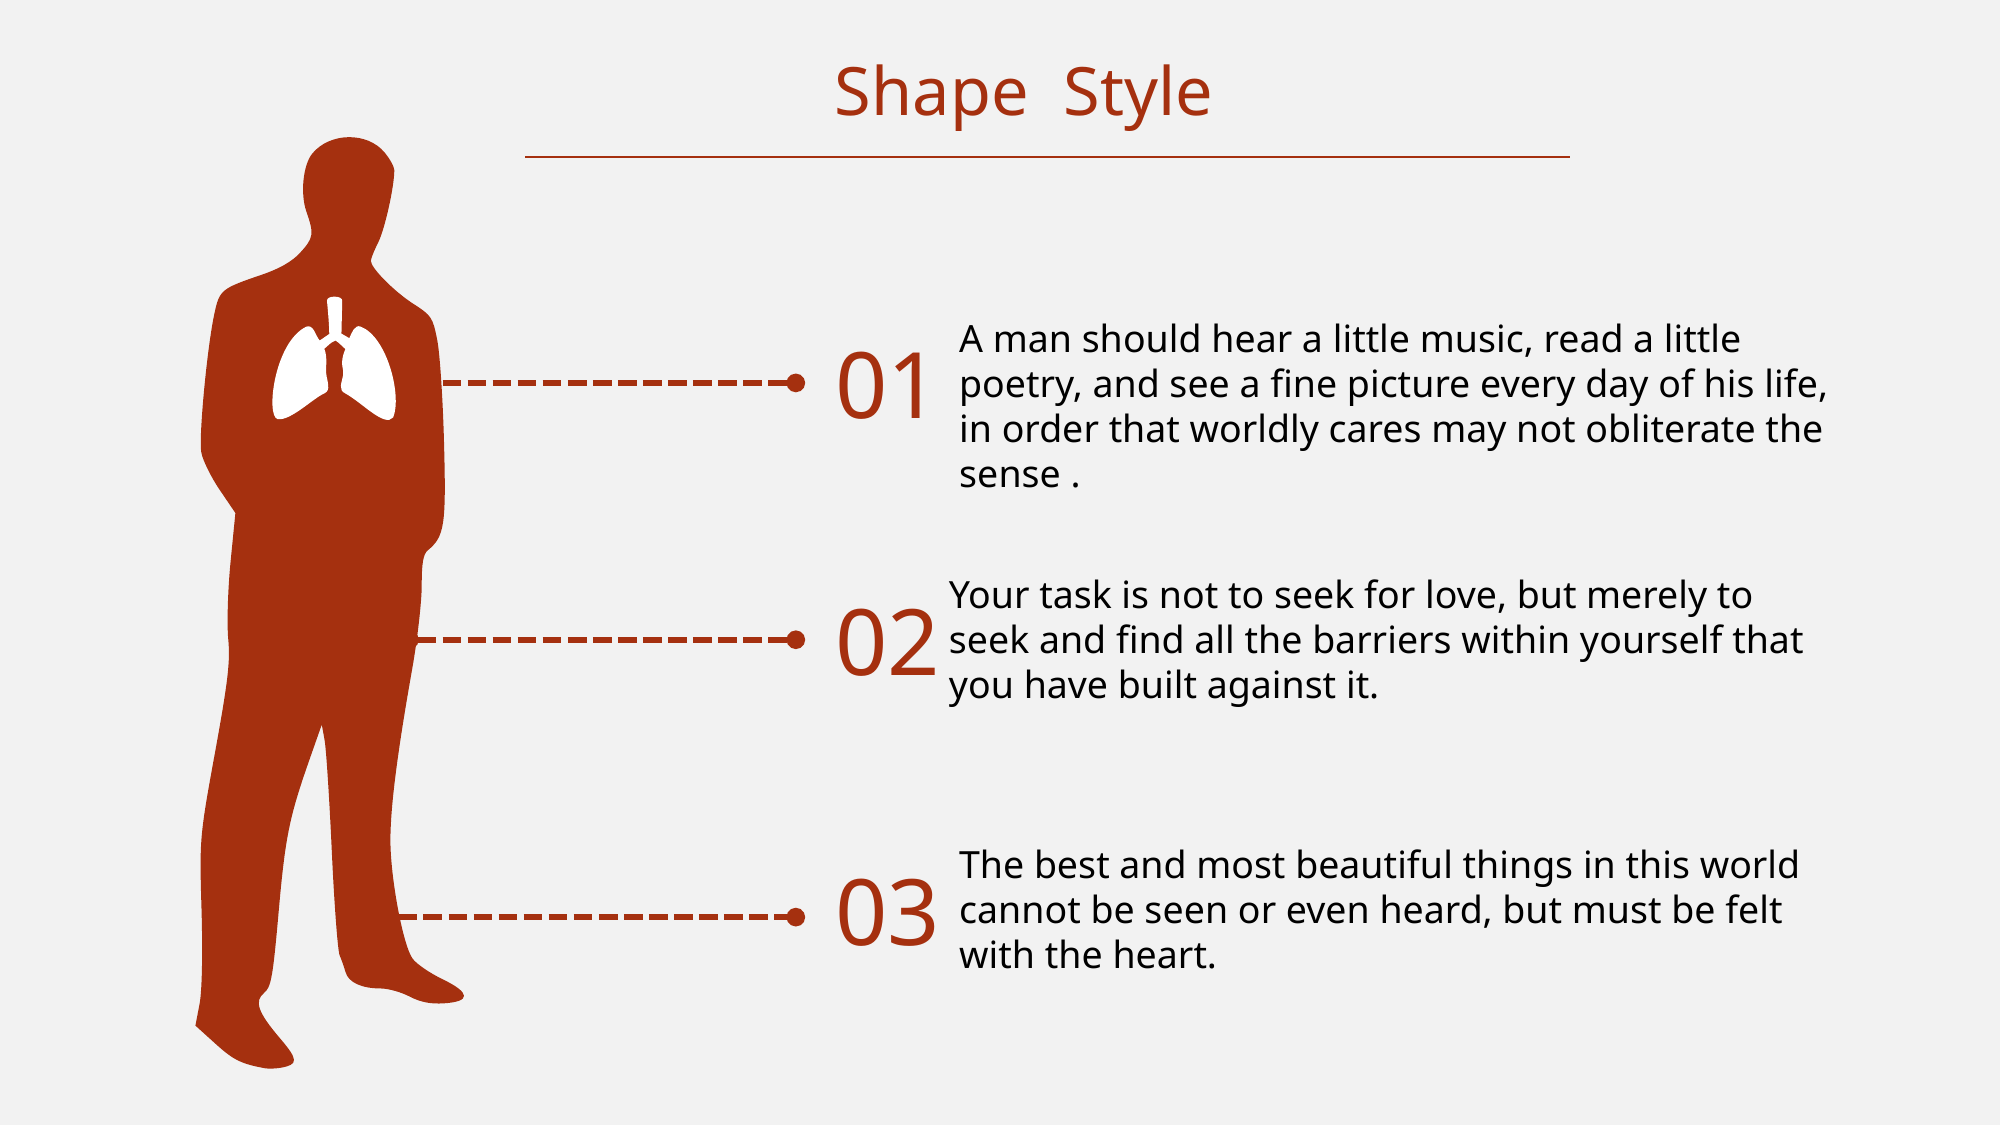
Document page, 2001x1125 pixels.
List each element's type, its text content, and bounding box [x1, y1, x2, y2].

text_box The best and most beautiful things in this world cannot be seen or even heard, but must be felt with the heart. [944, 833, 1847, 984]
text_box A man should hear a little music, read a little poetry, and see a fine picture every day of his life, in order that worldly cares may not obliterate the sense . [944, 307, 1847, 502]
text_box [195, 137, 464, 1069]
text_box [271, 295, 397, 421]
text_box 01 [820, 319, 960, 445]
text_box 03 [820, 846, 960, 971]
text_box Shape Style [820, 41, 1410, 136]
text_box Your task is not to seek for love, but merely to seek and find all the barriers within yourself that you have built against it. [934, 563, 1837, 714]
text_box 02 [820, 576, 960, 702]
